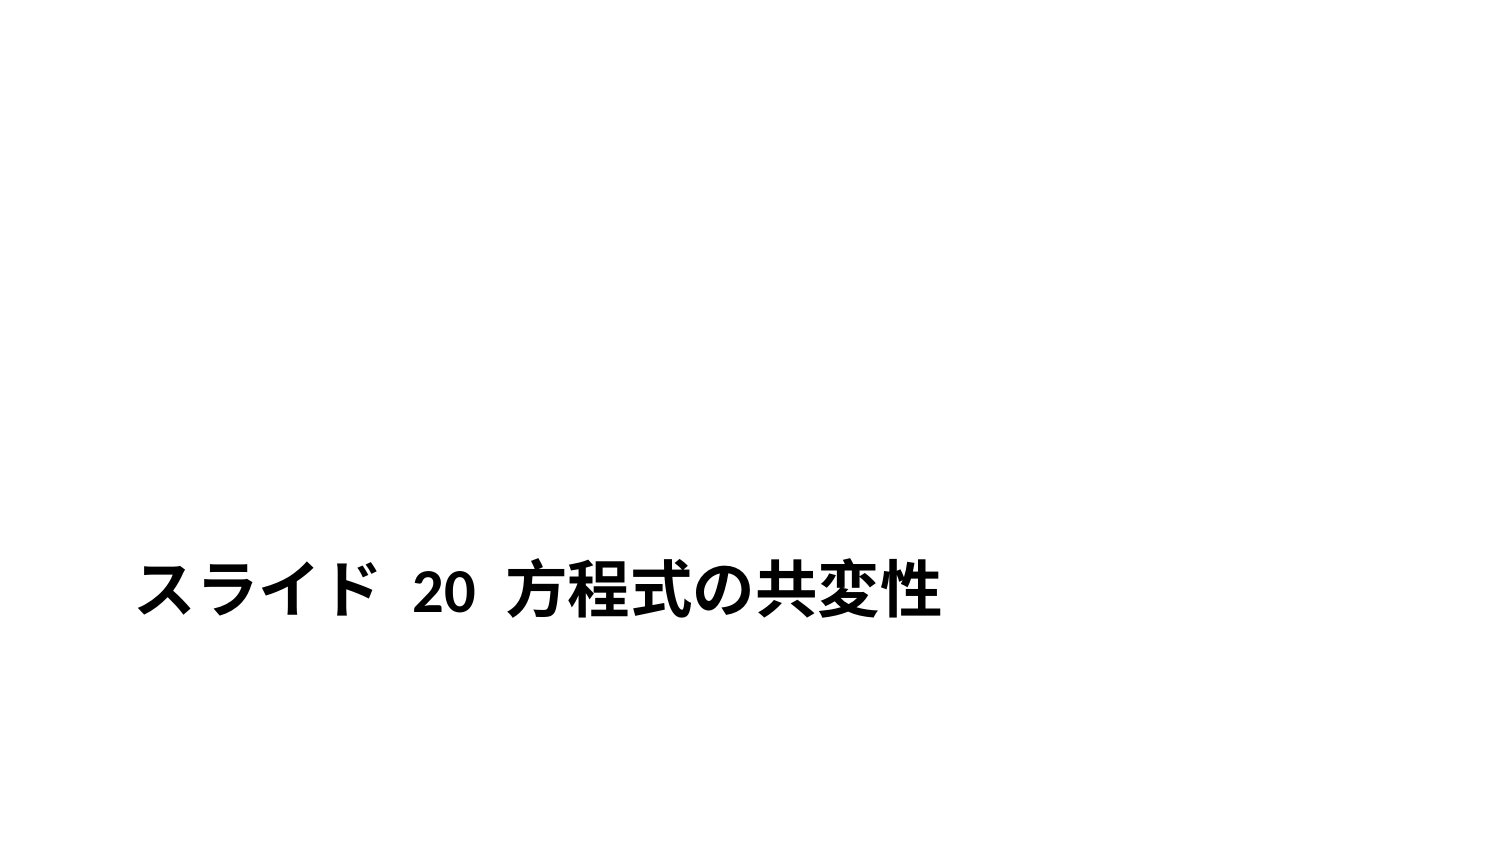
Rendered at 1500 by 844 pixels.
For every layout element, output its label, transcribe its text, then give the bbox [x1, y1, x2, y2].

title スライド 20 方程式の共変性 [118, 542, 1394, 710]
